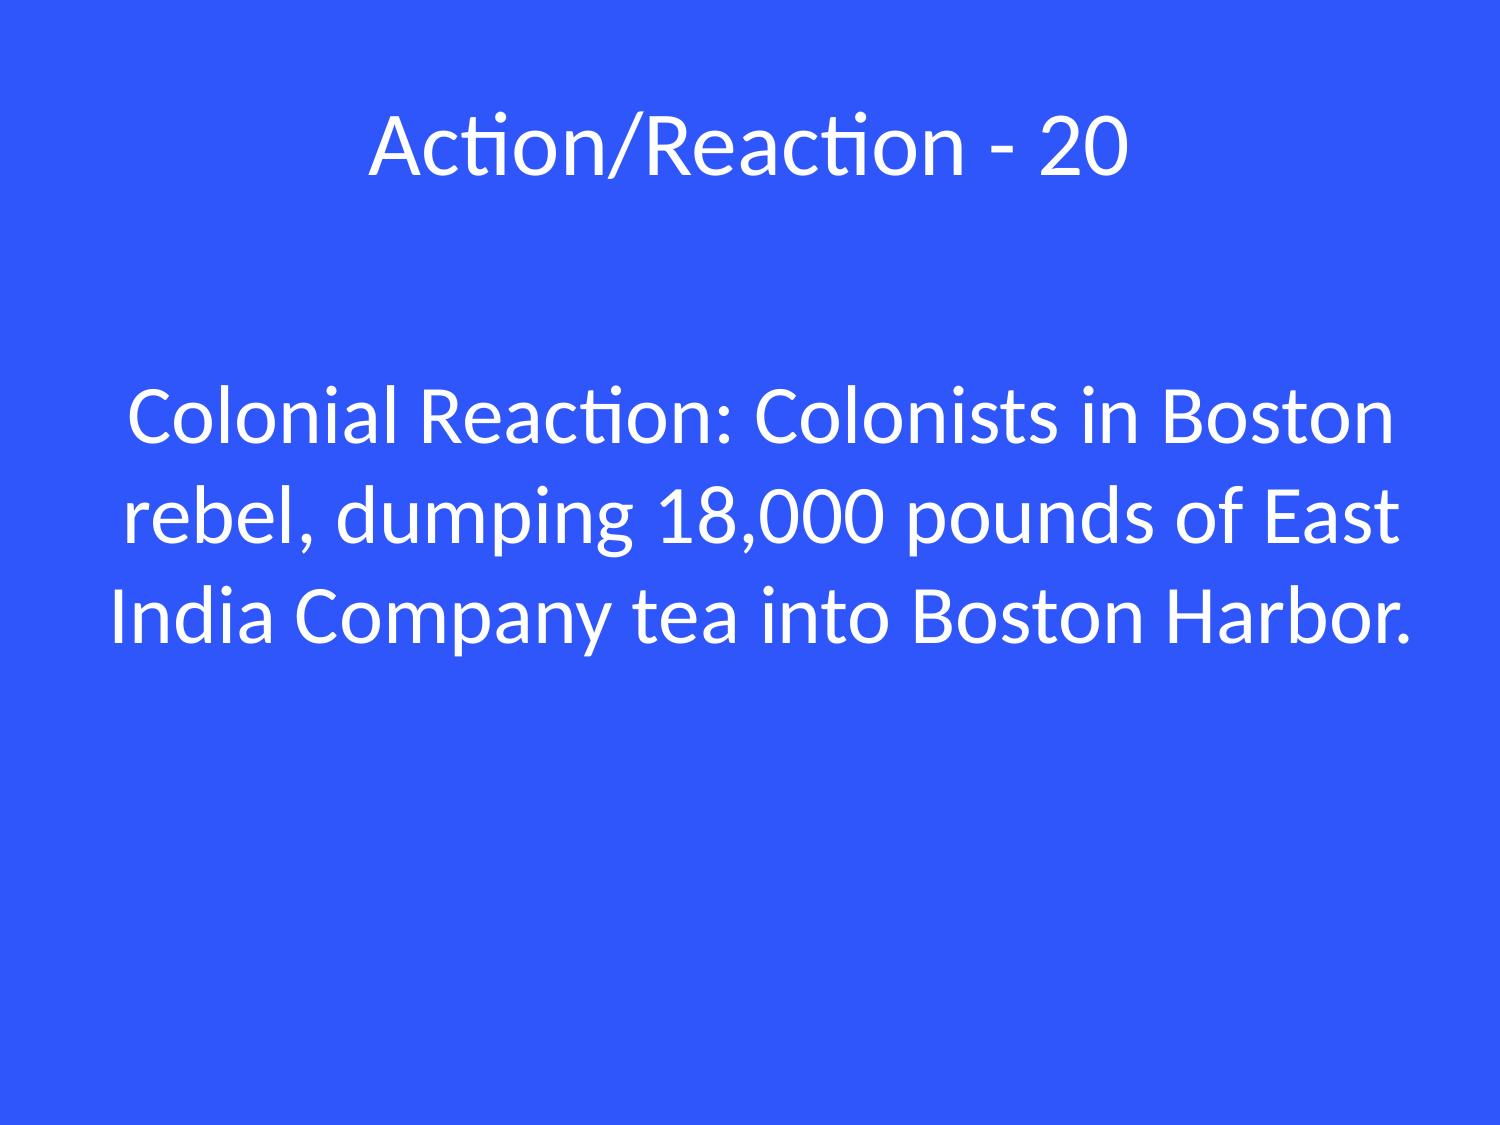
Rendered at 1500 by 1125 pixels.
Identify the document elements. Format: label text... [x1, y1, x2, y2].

title Action/Reaction - 20 [75, 45, 1425, 233]
list Colonial Reaction: Colonists in Boston rebel, dumping 18,000 pounds of East India Company tea into Boston Harbor. [87, 162, 1438, 905]
